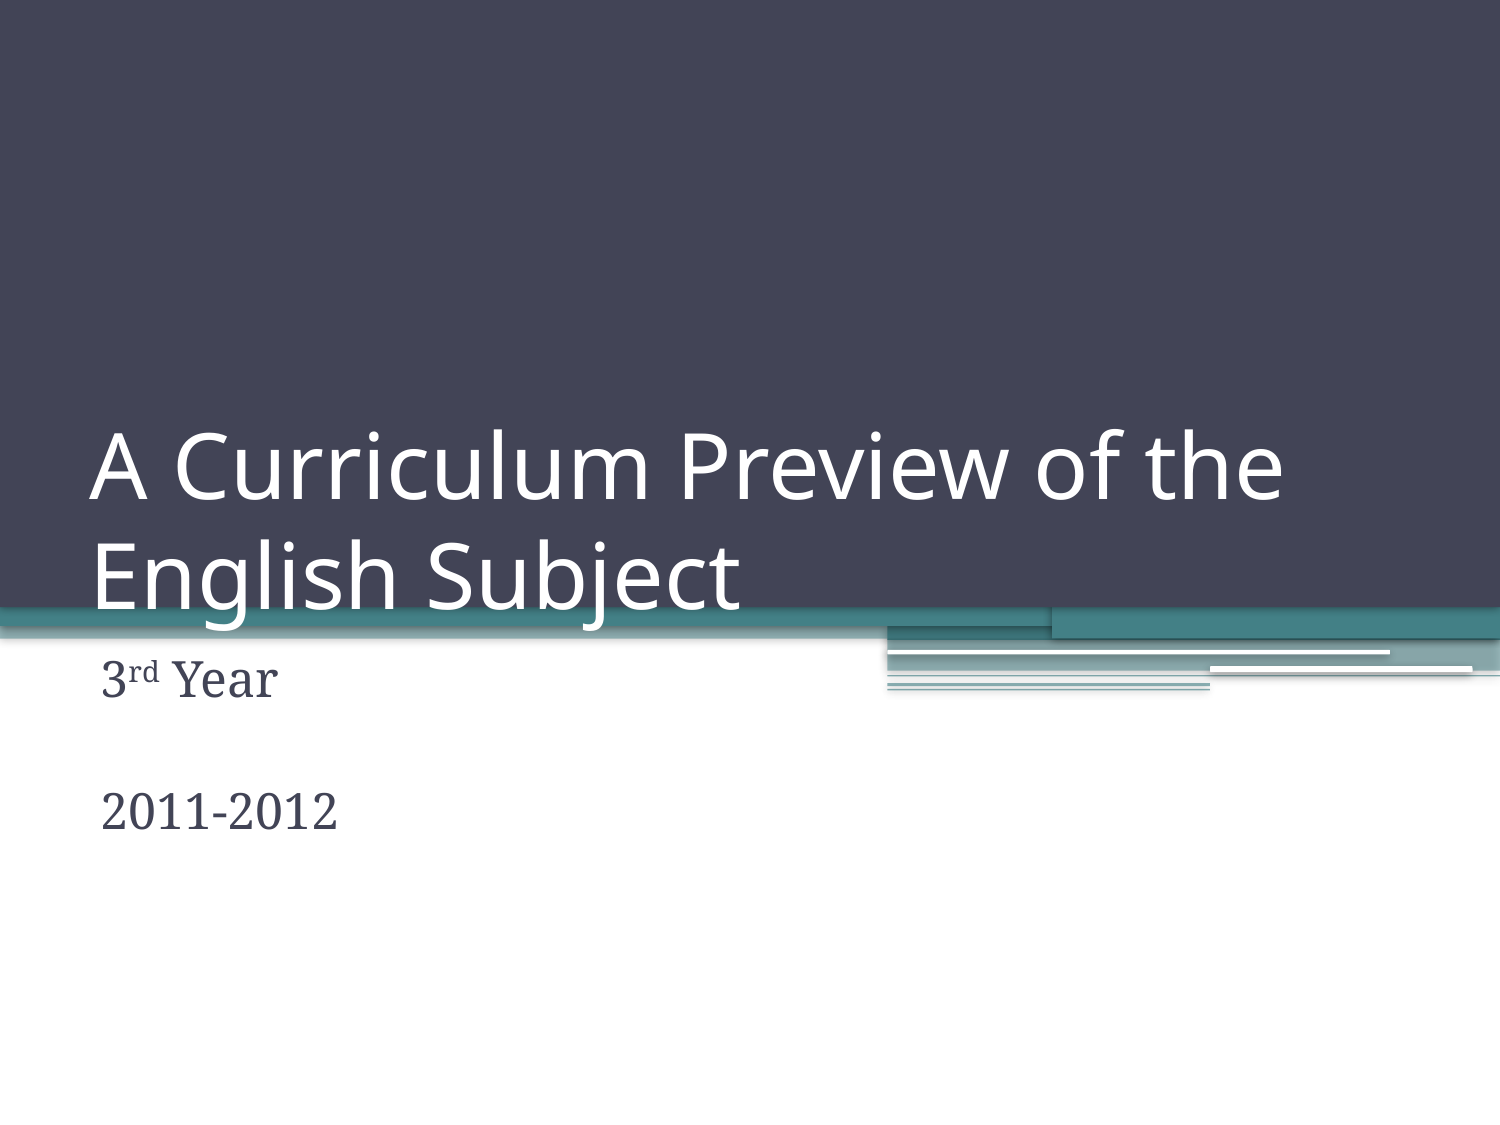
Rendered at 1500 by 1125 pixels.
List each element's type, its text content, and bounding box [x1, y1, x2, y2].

title A Curriculum Preview of the English Subject [75, 394, 1463, 636]
subtitle 3rd Year 2011-2012 [75, 639, 888, 928]
